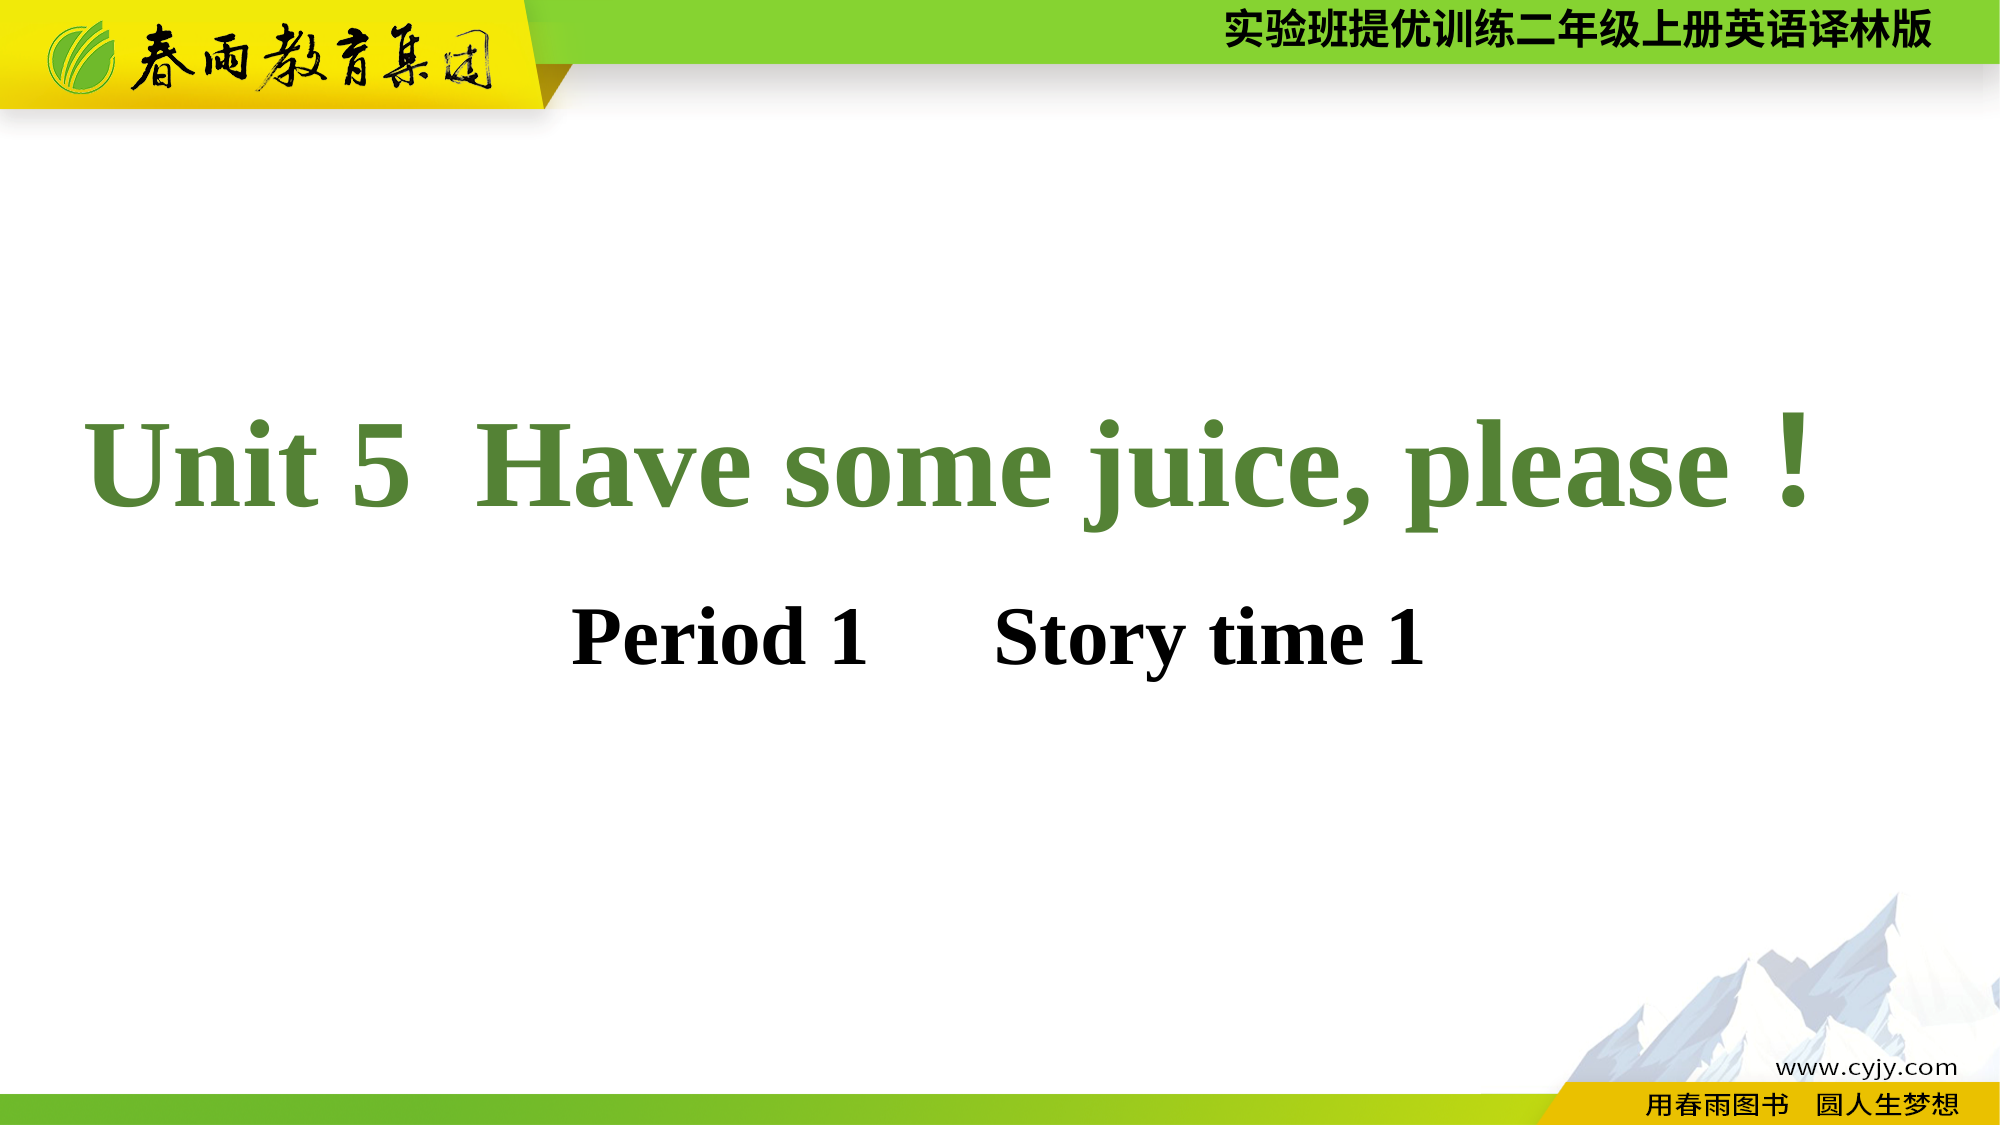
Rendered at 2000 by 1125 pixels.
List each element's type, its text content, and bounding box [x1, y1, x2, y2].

picture [0, 0, 2000, 298]
text_box Unit 5 Have some juice, please！Period 1 Story time 1 [0, 298, 2000, 689]
picture [0, 689, 2000, 1125]
